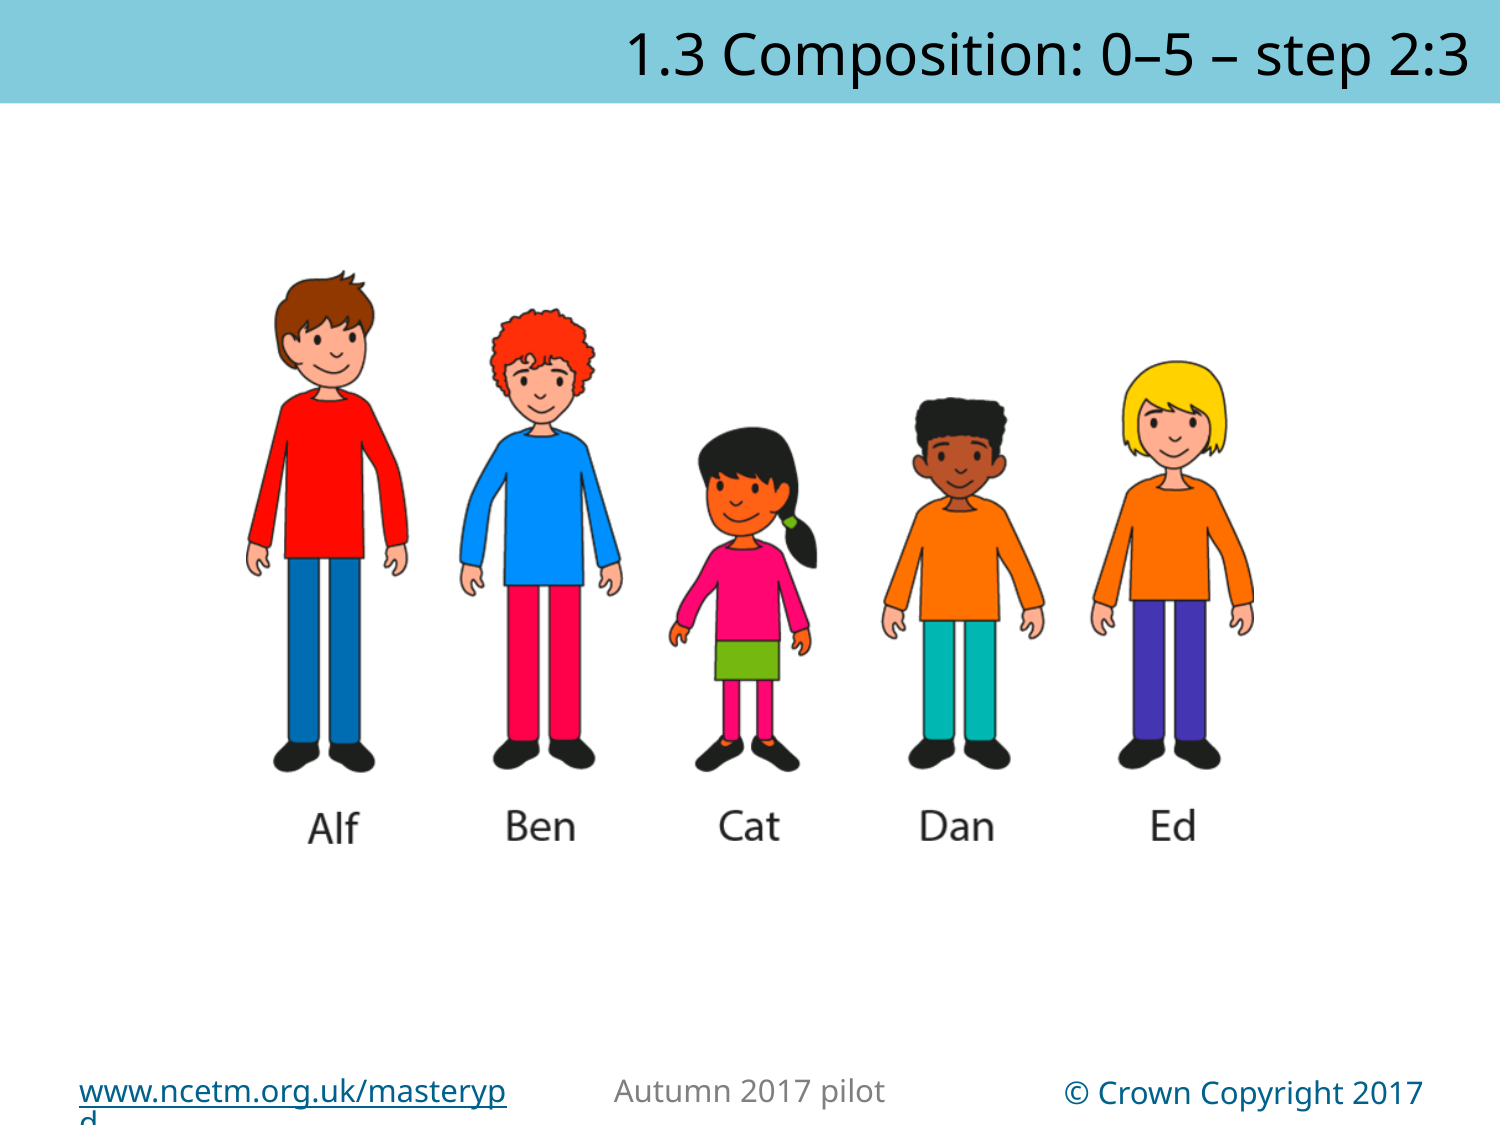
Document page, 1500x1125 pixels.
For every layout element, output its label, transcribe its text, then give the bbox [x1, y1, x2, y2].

picture [1080, 266, 1270, 852]
picture [442, 266, 644, 852]
picture [855, 266, 1058, 852]
picture [246, 270, 420, 855]
list 1.3 Composition: 0–5 – step 2:3 [0, 0, 1500, 104]
picture [666, 266, 833, 852]
